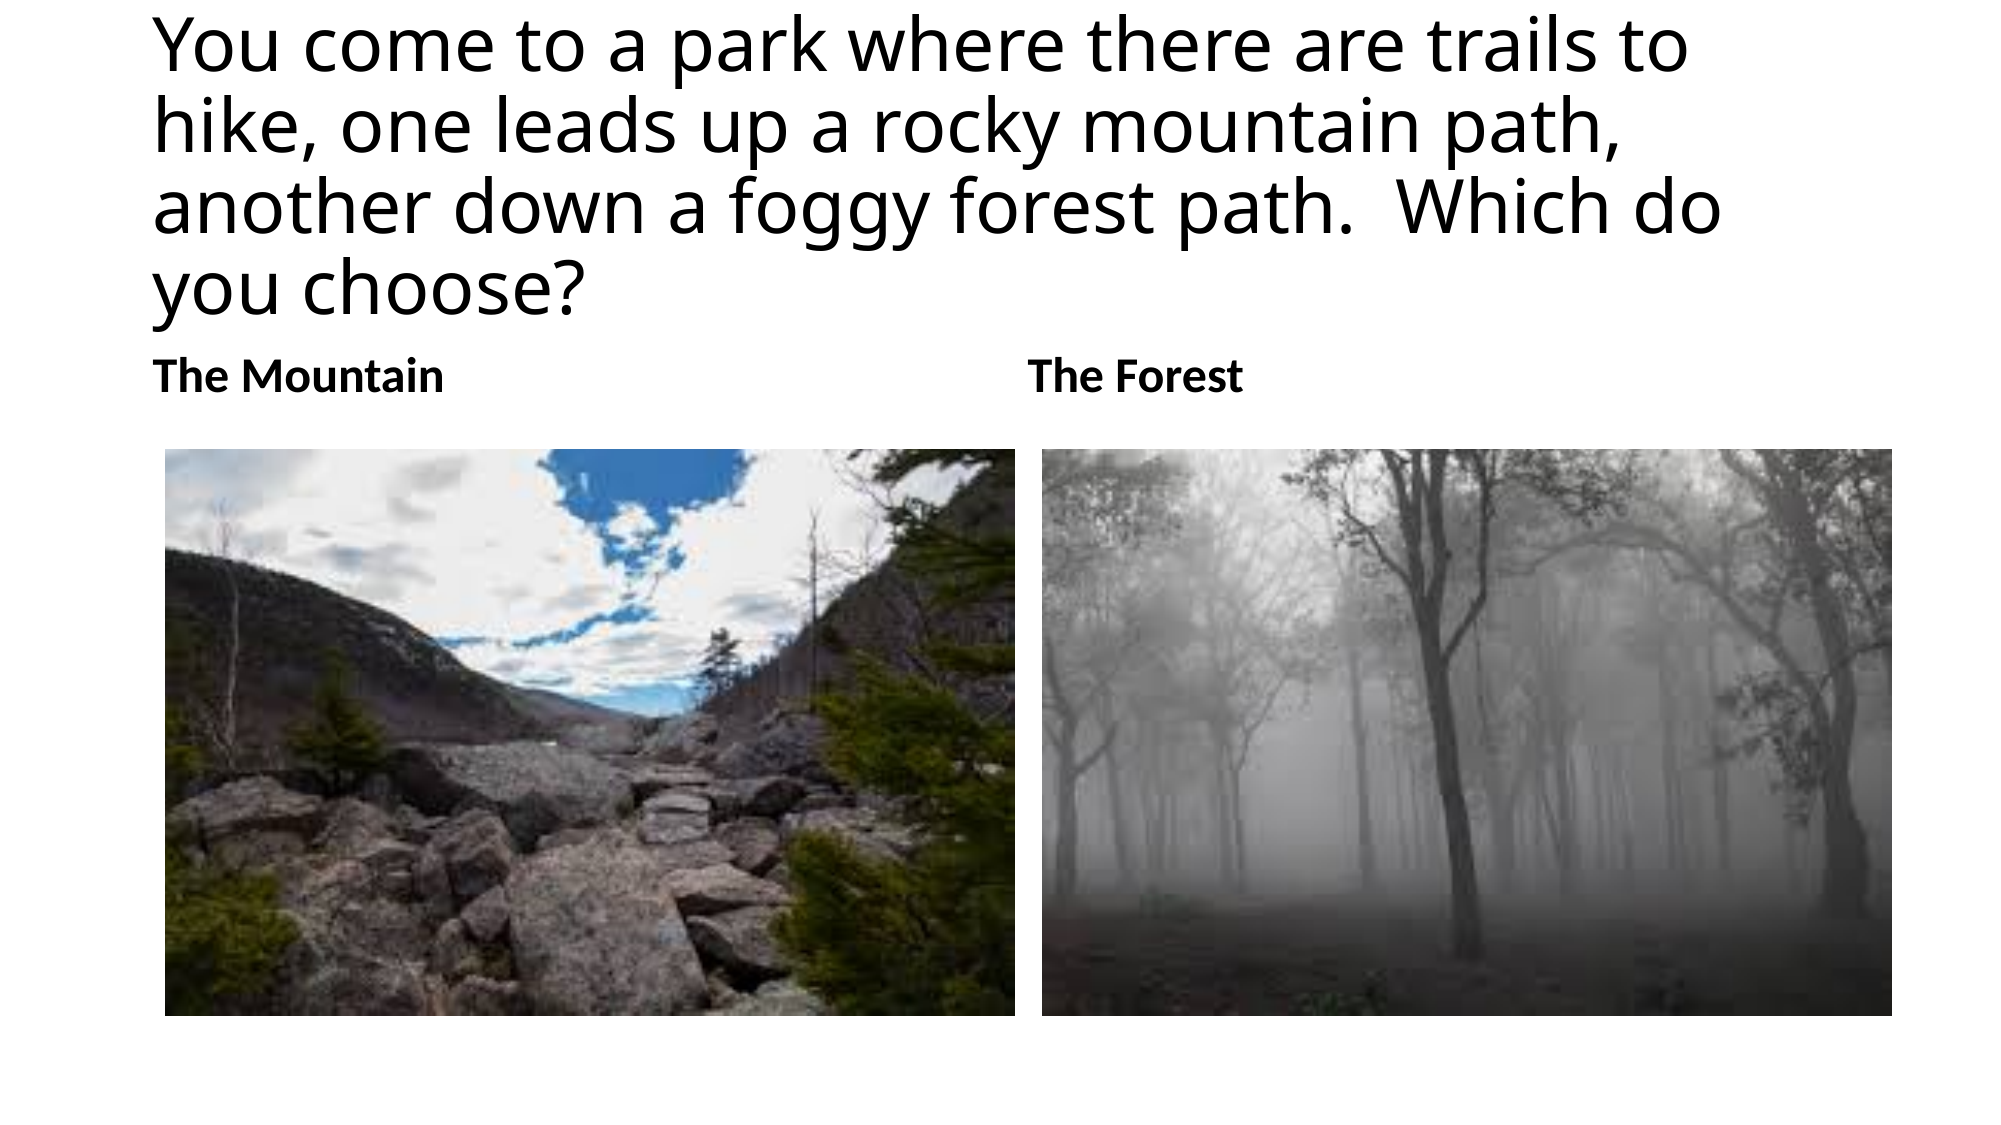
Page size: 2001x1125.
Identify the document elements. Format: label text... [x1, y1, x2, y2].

title You come to a park where there are trails to hike, one leads up a rocky mountain path, another down a foggy forest path. Which do you choose? [137, 59, 1863, 278]
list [1042, 449, 1892, 1016]
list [165, 449, 1015, 1016]
list The Forest [1012, 275, 1863, 411]
list The Mountain [137, 275, 984, 411]
